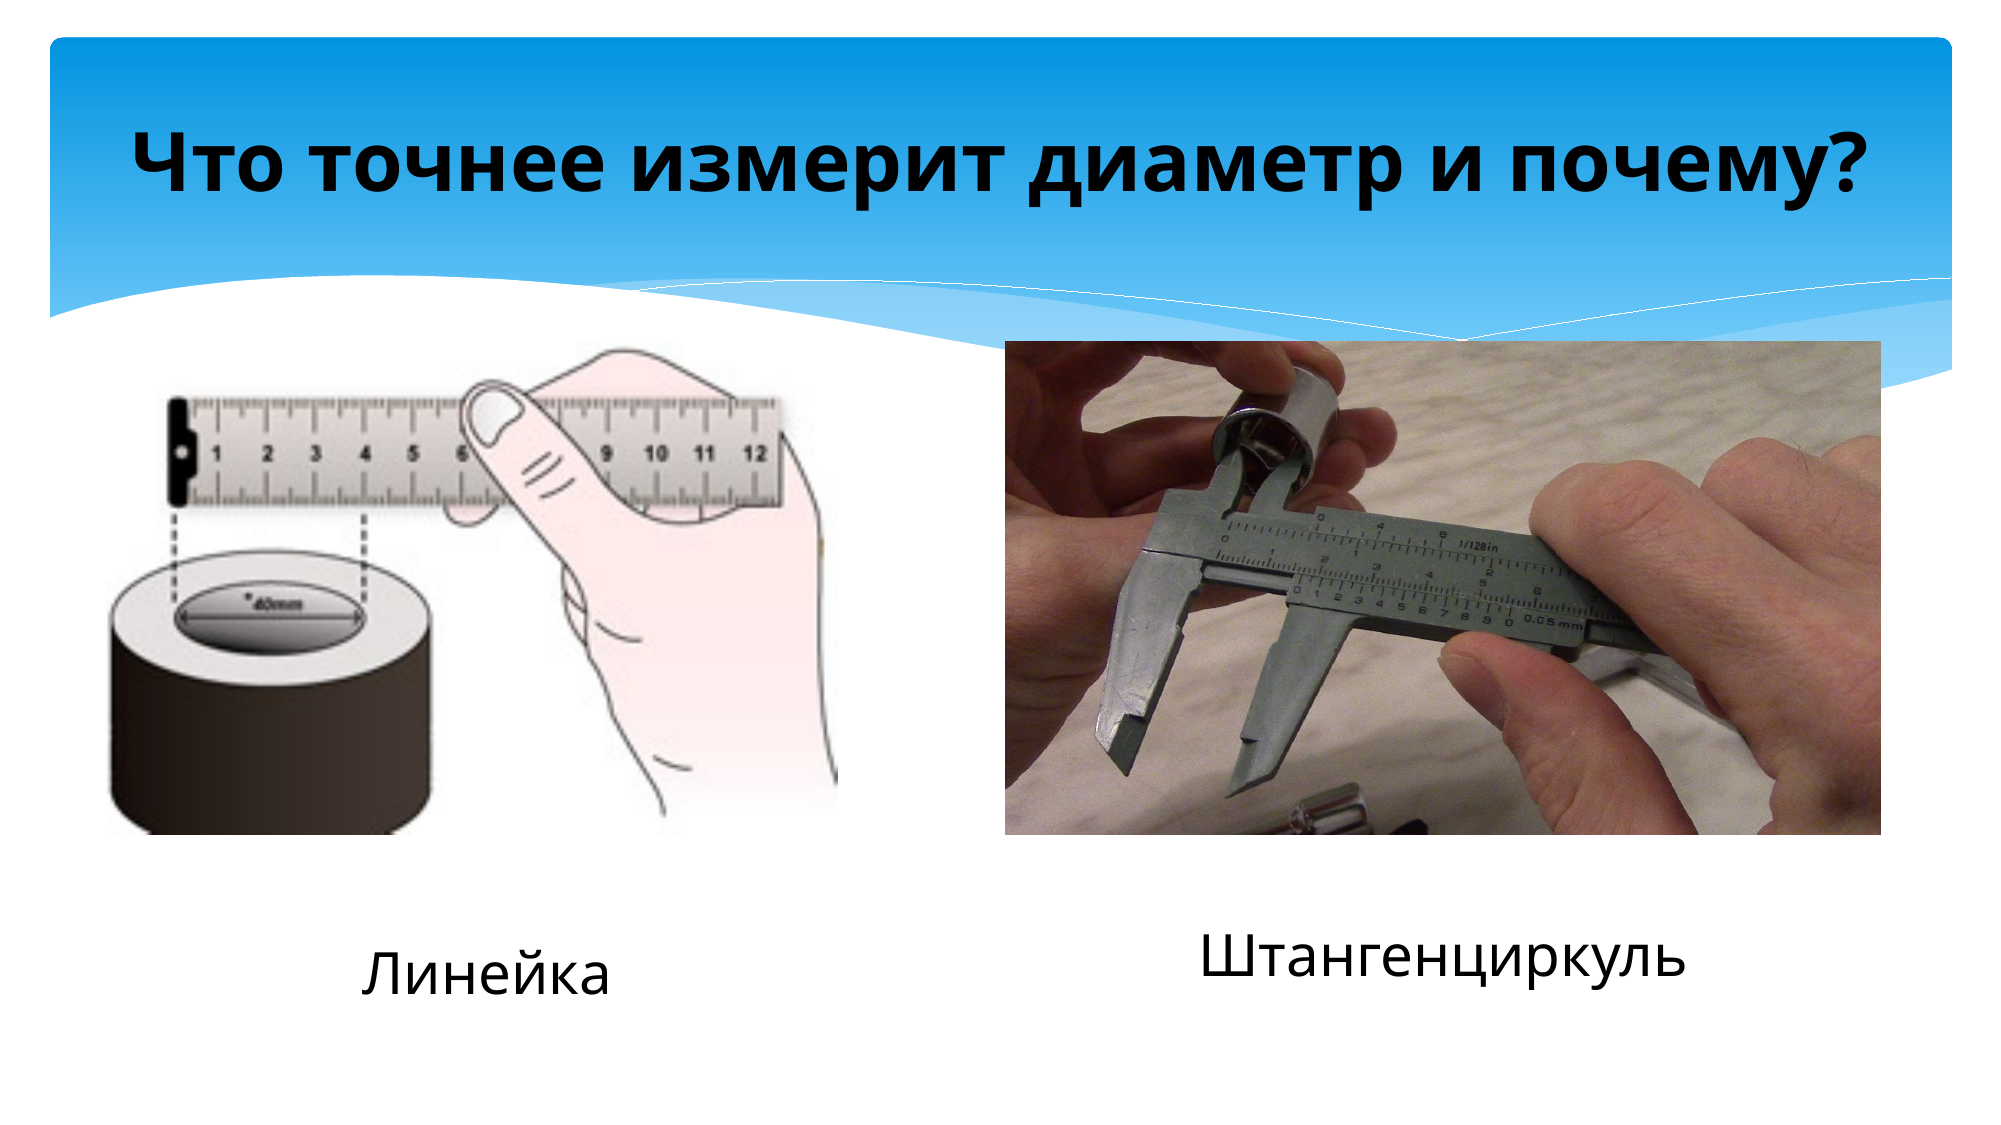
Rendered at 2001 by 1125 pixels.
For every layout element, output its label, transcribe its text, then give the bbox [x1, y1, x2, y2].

picture [1005, 341, 1881, 835]
text_box Штангенциркуль [1095, 910, 1792, 996]
picture [105, 341, 839, 835]
title Что точнее измерит диаметр и почему? [99, 55, 1900, 261]
text_box Линейка [199, 928, 776, 1014]
